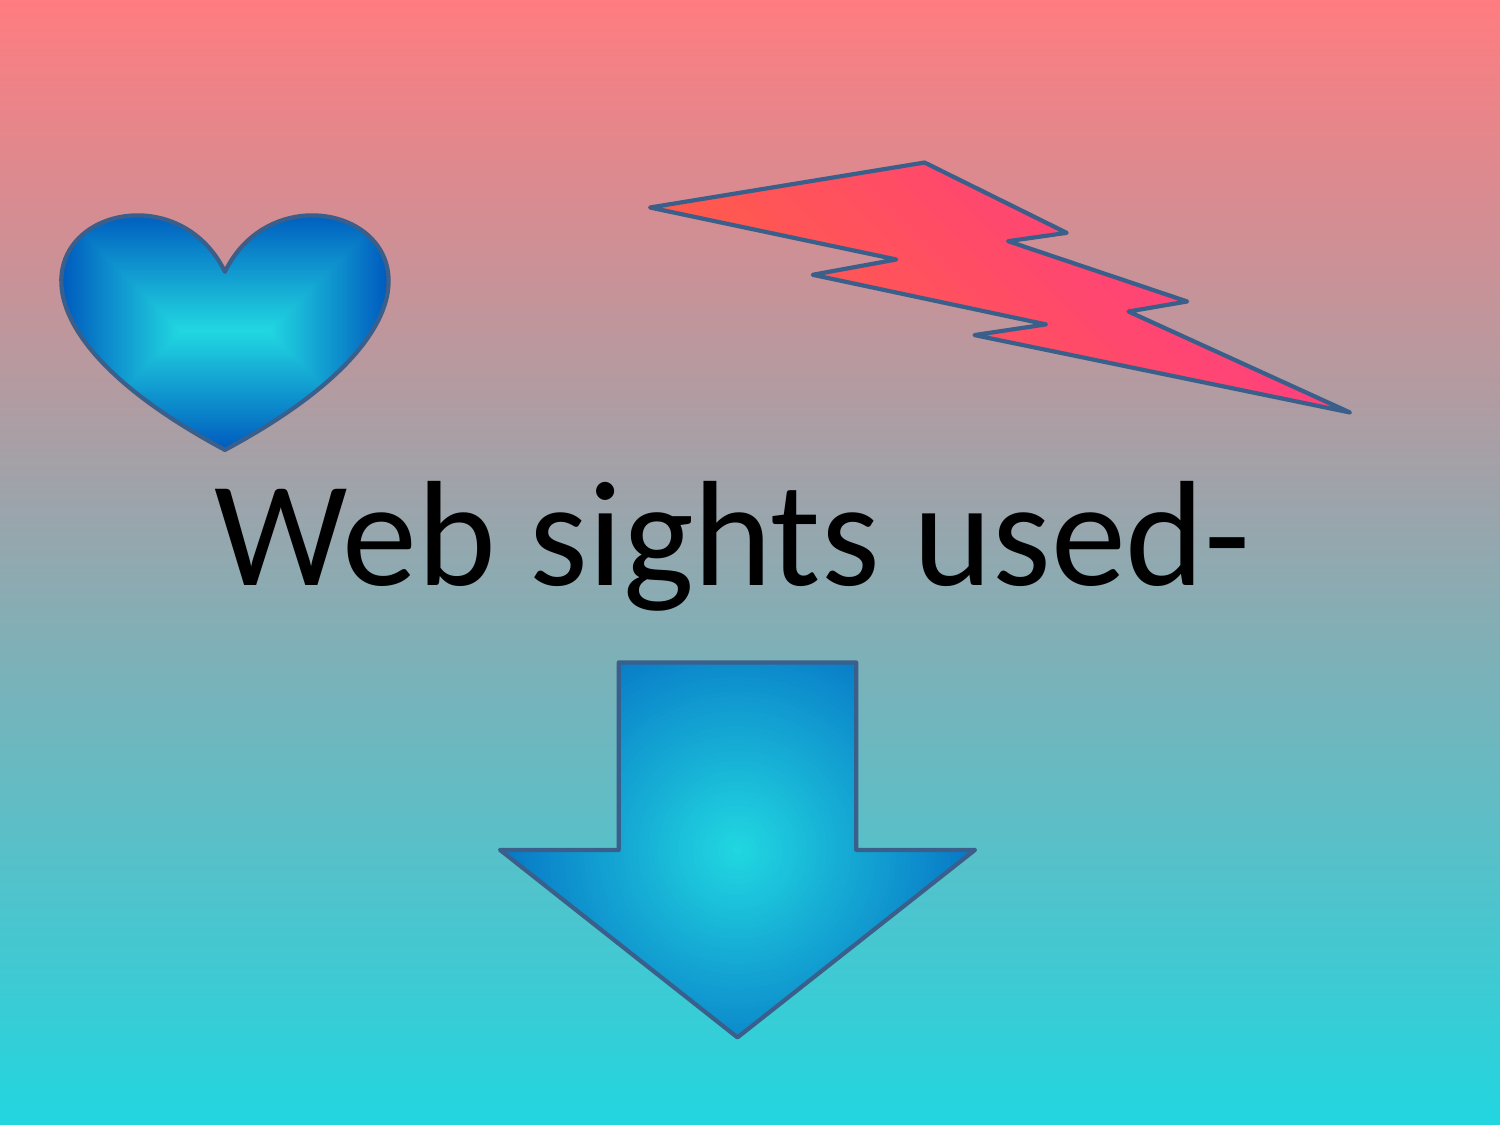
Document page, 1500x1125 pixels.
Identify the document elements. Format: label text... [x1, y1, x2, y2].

text_box [647, 160, 1352, 415]
text_box [498, 660, 977, 1040]
title Web sights used- [112, 62, 1388, 988]
text_box [59, 213, 391, 452]
